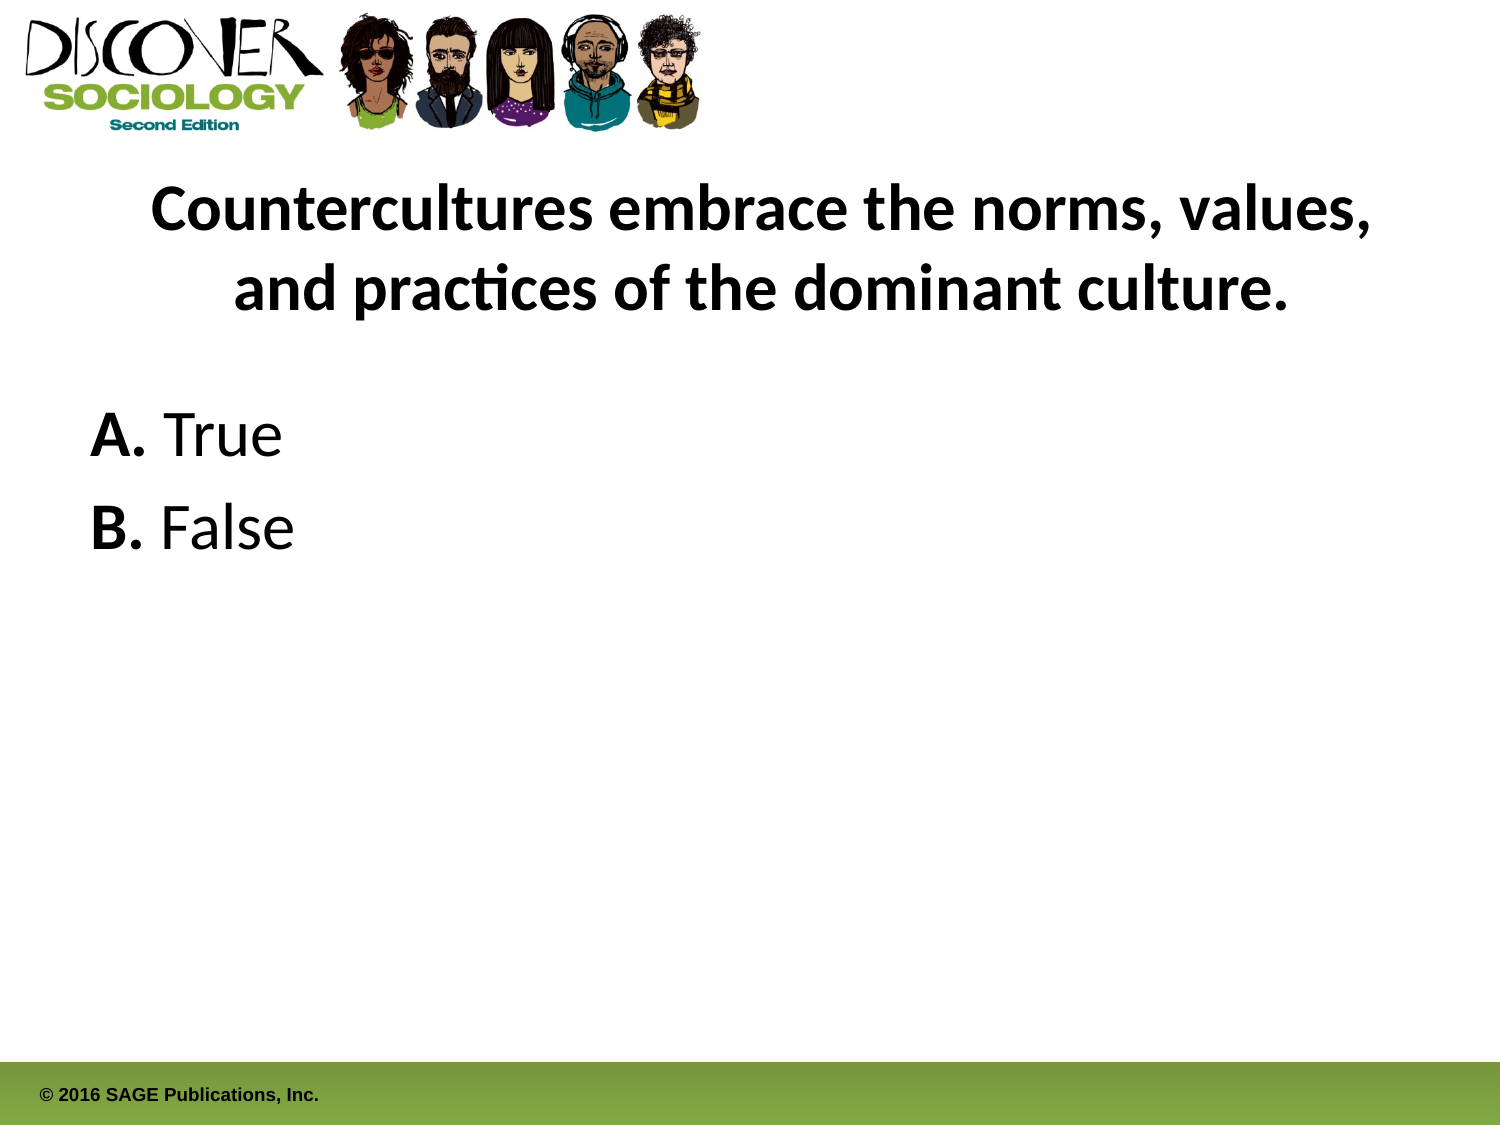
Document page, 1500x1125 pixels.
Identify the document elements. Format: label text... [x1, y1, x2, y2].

list A. True B. False [75, 382, 1425, 1125]
title Countercultures embrace the norms, values, and practices of the dominant culture. [87, 149, 1438, 338]
picture [0, 0, 1500, 1062]
